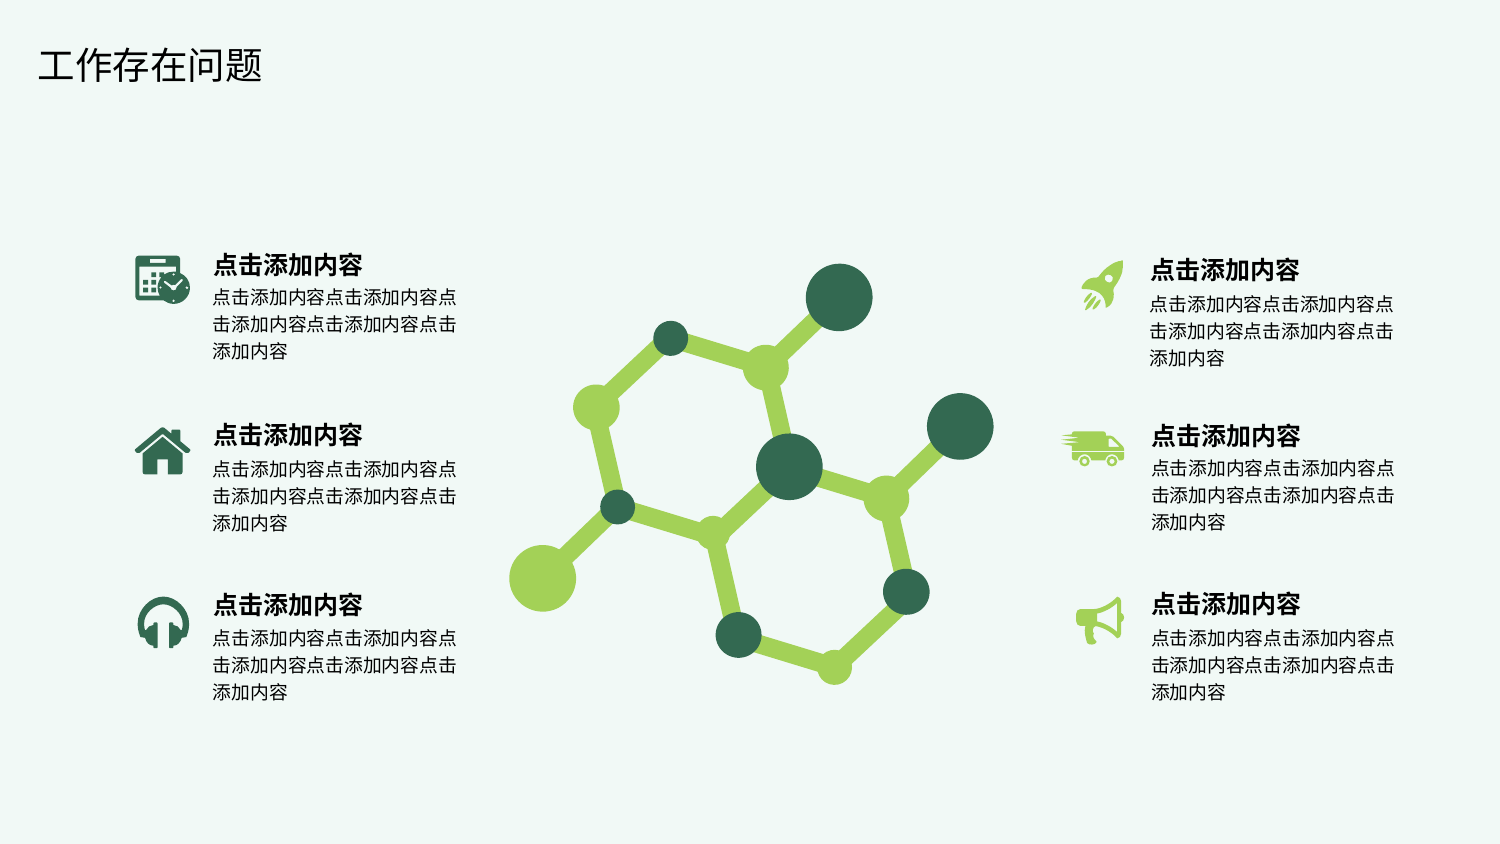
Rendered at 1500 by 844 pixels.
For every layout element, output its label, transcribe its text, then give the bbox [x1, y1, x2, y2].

text_box [1081, 260, 1123, 308]
text_box 点击添加内容 [1140, 583, 1314, 616]
text_box [137, 596, 190, 649]
text_box [1076, 596, 1125, 645]
text_box 点击添加内容 [1140, 414, 1314, 446]
text_box [135, 255, 190, 304]
text_box 点击添加内容点击添加内容点击添加内容点击添加内容点击添加内容 [1139, 616, 1416, 709]
text_box 点击添加内容 [1139, 248, 1313, 282]
text_box 点击添加内容 [202, 414, 375, 447]
text_box 点击添加内容点击添加内容点击添加内容点击添加内容点击添加内容 [201, 447, 478, 540]
text_box 点击添加内容点击添加内容点击添加内容点击添加内容点击添加内容 [201, 275, 478, 368]
text_box 点击添加内容点击添加内容点击添加内容点击添加内容点击添加内容 [1139, 446, 1416, 539]
text_box [1071, 452, 1125, 467]
text_box [1061, 431, 1125, 451]
text_box 点击添加内容 [202, 243, 375, 275]
text_box 点击添加内容 [202, 583, 375, 616]
text_box 点击添加内容点击添加内容点击添加内容点击添加内容点击添加内容 [201, 616, 478, 709]
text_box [553, 248, 976, 672]
text_box [134, 427, 191, 475]
text_box [1083, 292, 1101, 311]
text_box 点击添加内容点击添加内容点击添加内容点击添加内容点击添加内容 [1138, 282, 1415, 375]
